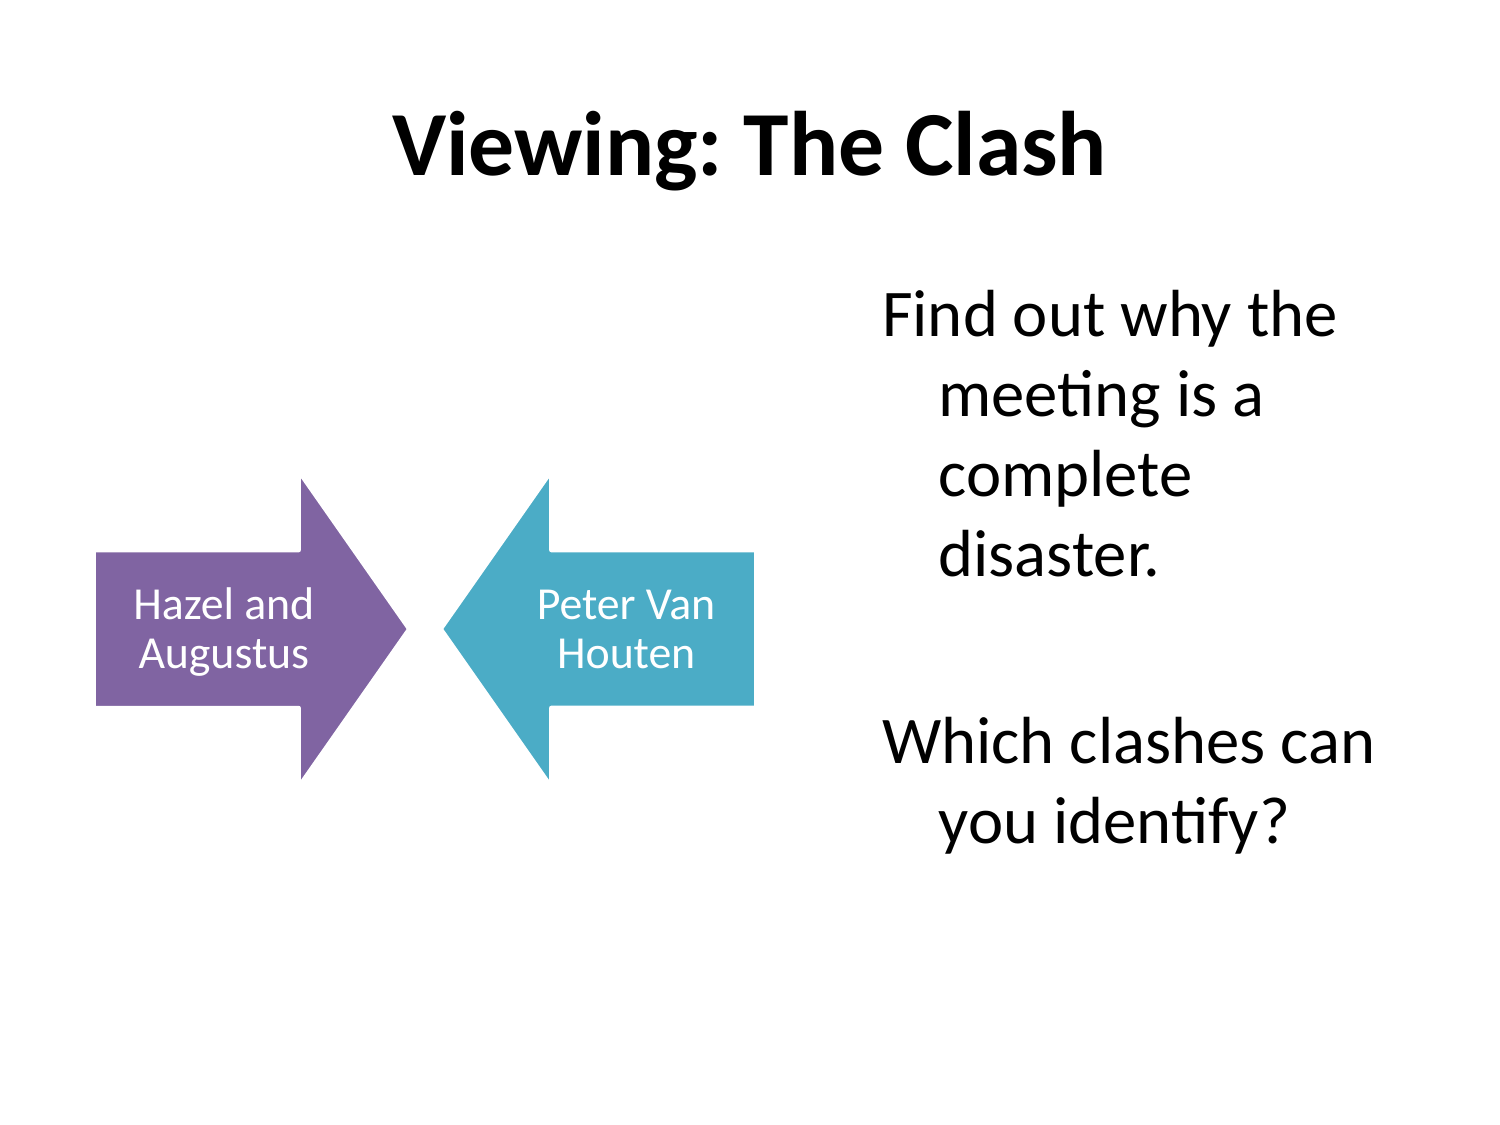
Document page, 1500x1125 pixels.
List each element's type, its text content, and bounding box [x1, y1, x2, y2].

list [93, 257, 757, 1001]
list Find out why the meeting is a complete disaster. Which clashes can you identify? [867, 262, 1425, 1005]
title Viewing: The Clash [75, 45, 1425, 233]
